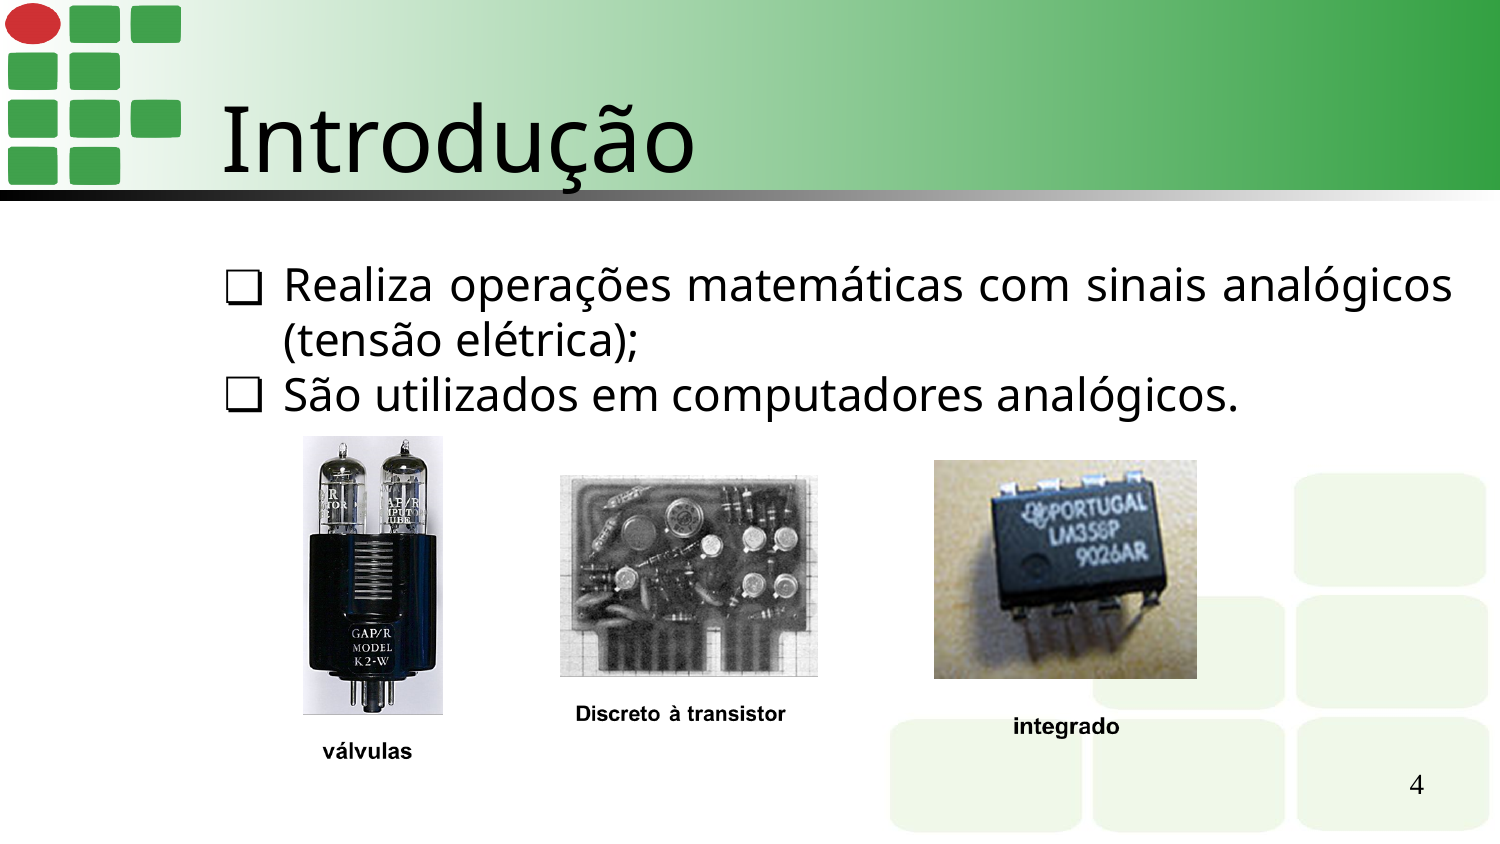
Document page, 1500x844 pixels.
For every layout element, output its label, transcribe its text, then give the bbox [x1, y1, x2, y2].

text_box Realiza operações matemáticas com sinais analógicos (tensão elétrica); São utilizados em computadores analógicos. [193, 248, 1469, 429]
text_box Introdução [206, 26, 1468, 207]
picture [5, 3, 181, 185]
picture [302, 436, 444, 778]
slide_number ‹#› [1075, 768, 1425, 827]
picture [560, 441, 1495, 835]
